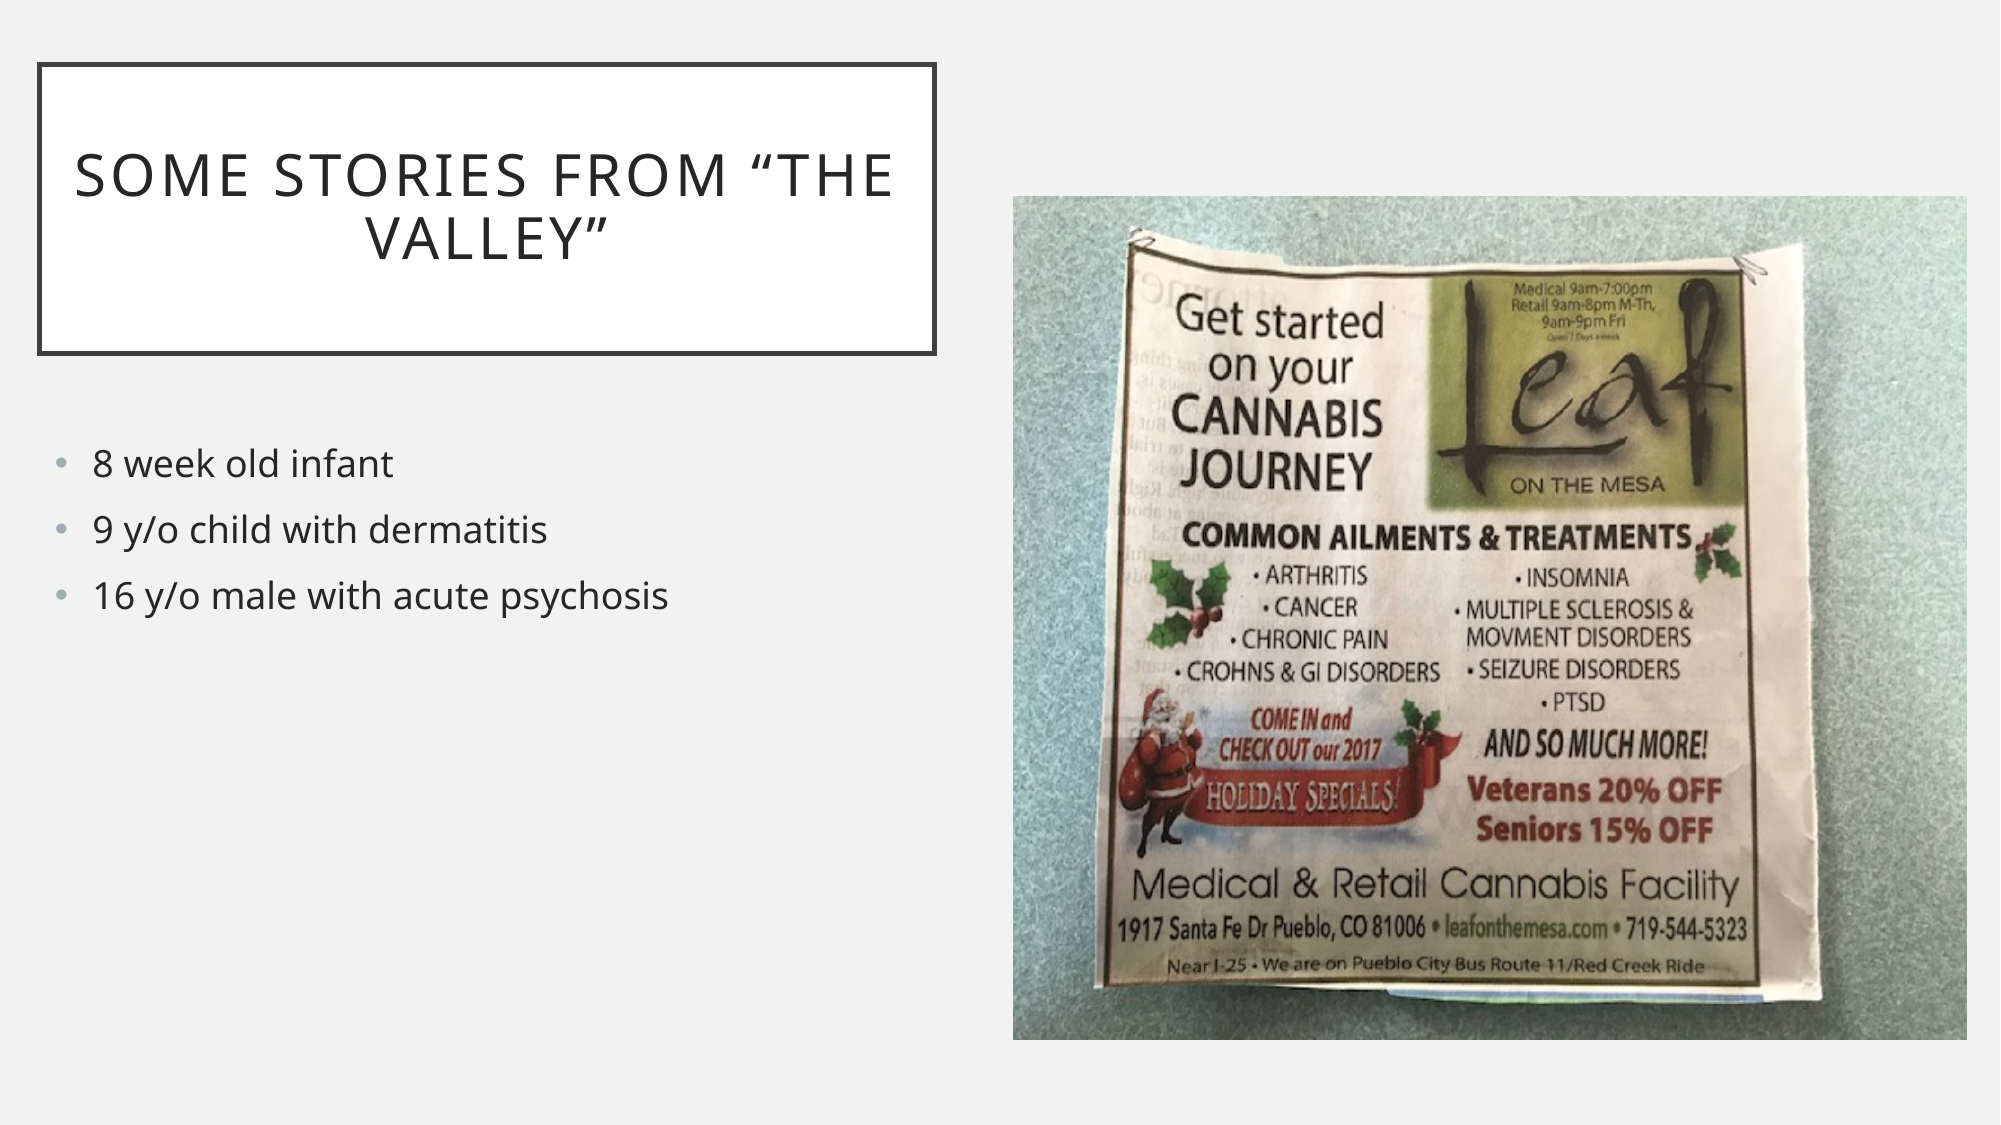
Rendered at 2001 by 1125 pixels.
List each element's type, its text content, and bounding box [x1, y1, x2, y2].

picture [1011, 195, 1967, 1040]
title Some stories from “the Valley” [37, 62, 937, 356]
list 8 week old infant 9 y/o child with dermatitis 16 y/o male with acute psychosis [39, 432, 731, 942]
